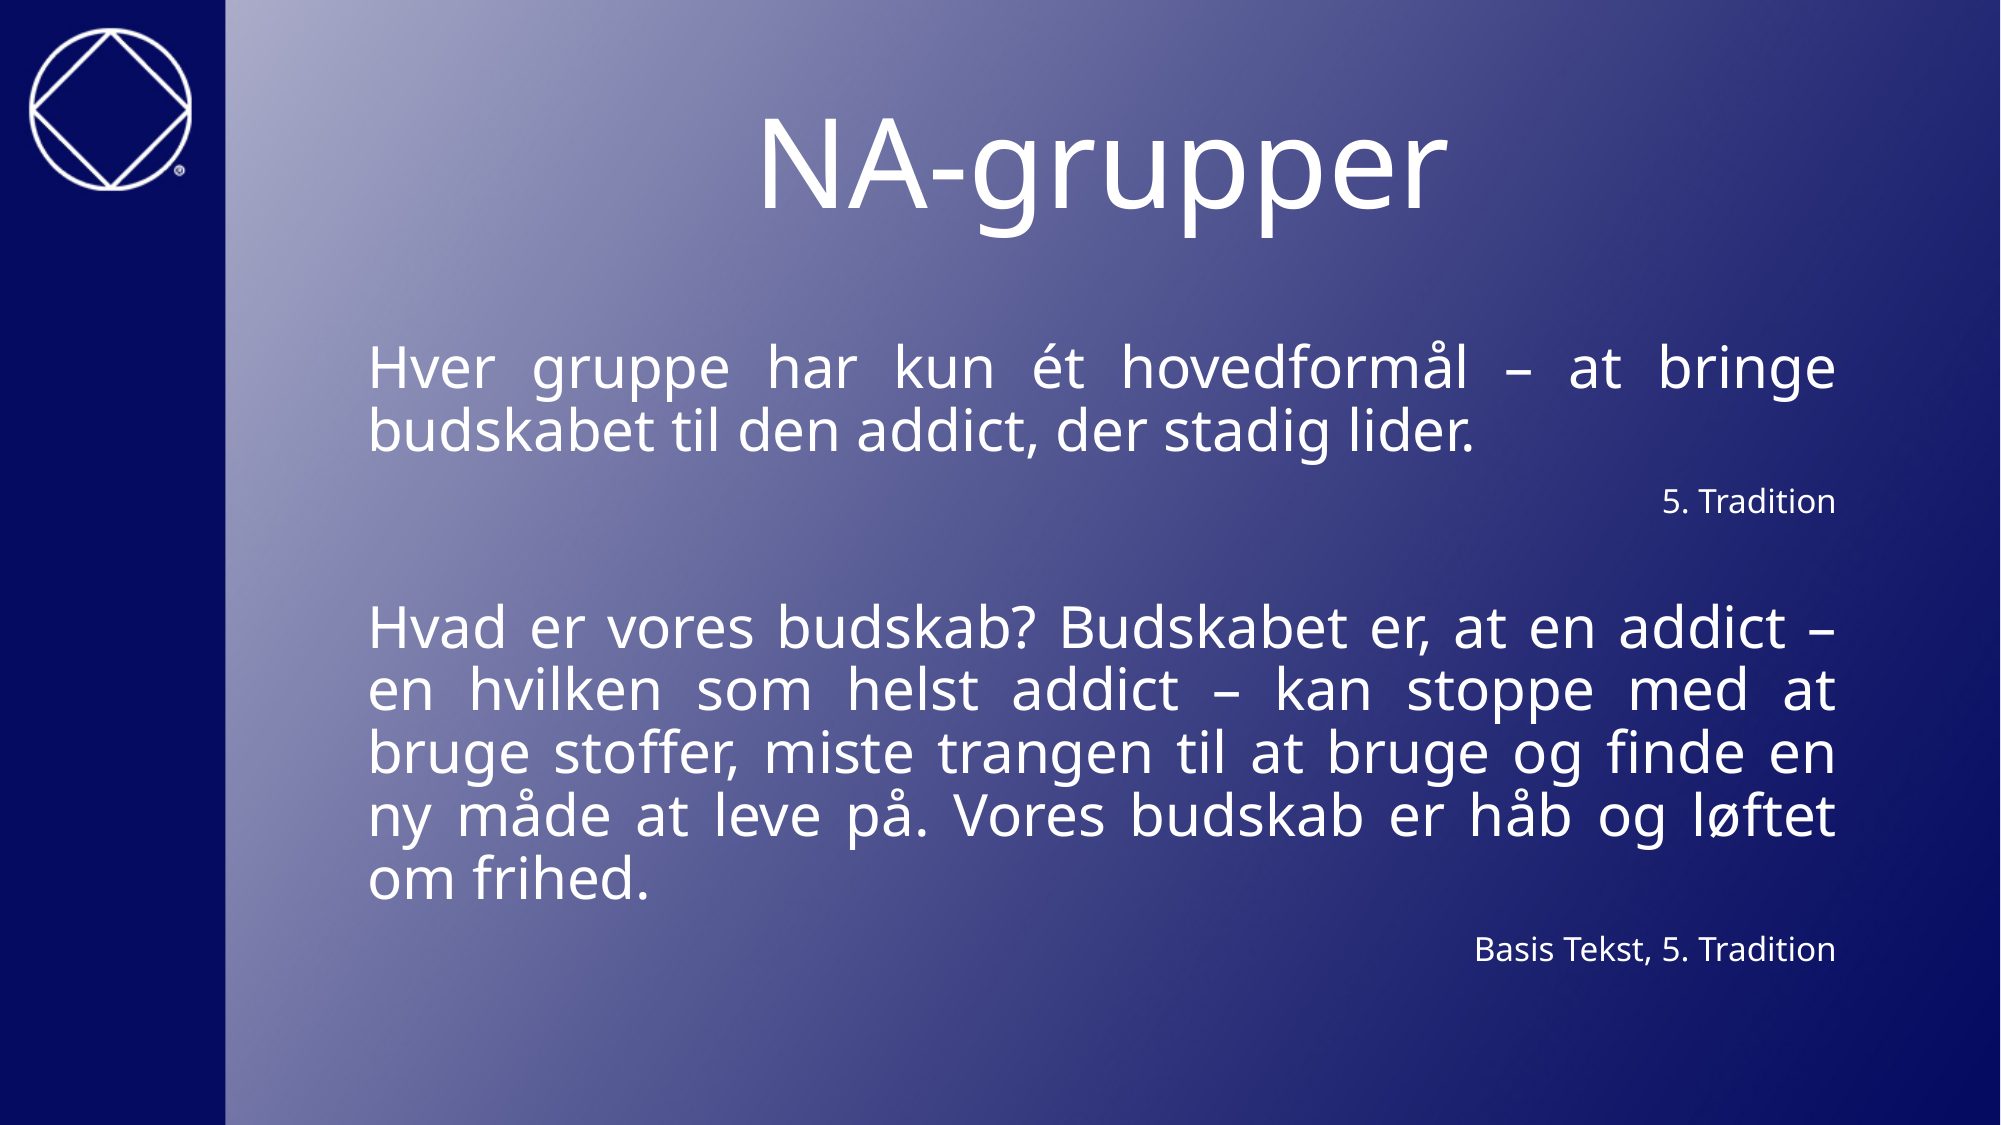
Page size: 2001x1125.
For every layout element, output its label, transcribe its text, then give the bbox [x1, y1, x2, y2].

picture [0, 0, 2001, 1125]
subtitle Hver gruppe har kun ét hovedformål – at bringe budskabet til den addict, der stadig lider. 5. Tradition Hvad er vores budskab? Budskabet er, at en addict – en hvilken som helst addict – kan stoppe med at bruge stoffer, miste trangen til at bruge og finde en ny måde at leve på. Vores budskab er håb og løftet om frihed. Basis Tekst, 5. Tradition [352, 330, 1853, 1033]
title NA-grupper [352, 0, 1853, 244]
